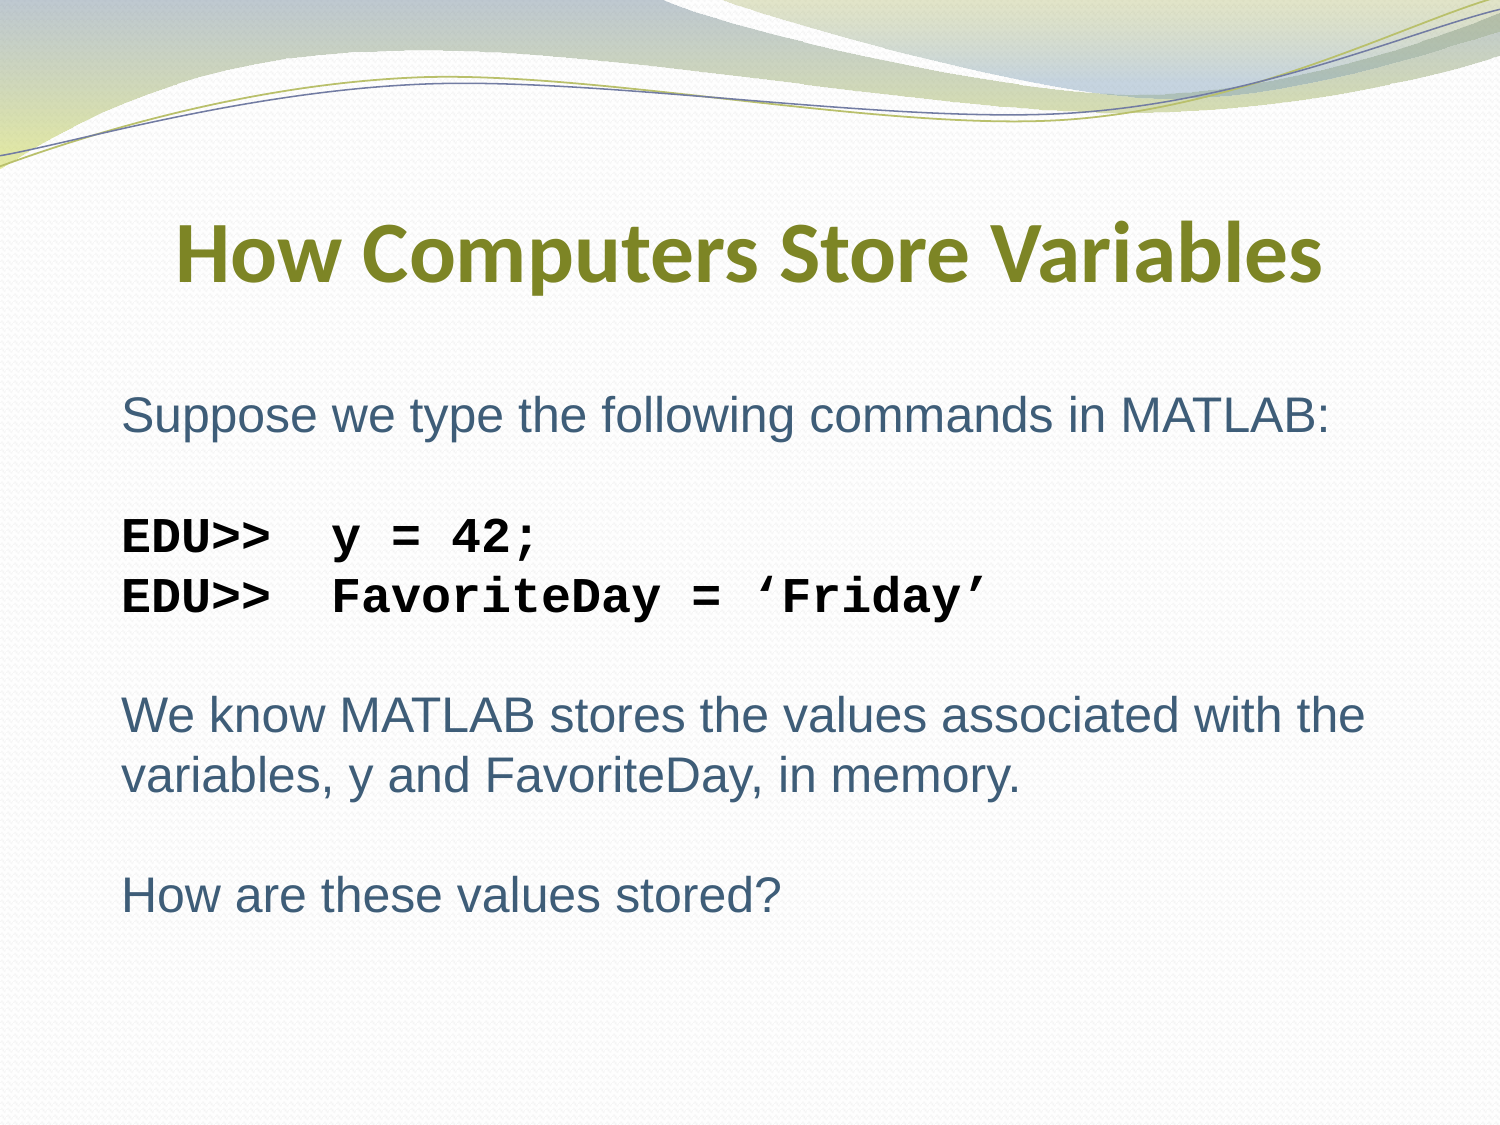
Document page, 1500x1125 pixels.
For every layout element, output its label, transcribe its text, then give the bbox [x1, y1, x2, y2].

title How Computers Store Variables [75, 112, 1425, 300]
text_box Suppose we type the following commands in MATLAB: EDU>> y = 42; EDU>> FavoriteDay = ‘Friday’ We know MATLAB stores the values associated with the variables, y and FavoriteDay, in memory. How are these values stored? [106, 374, 1394, 930]
